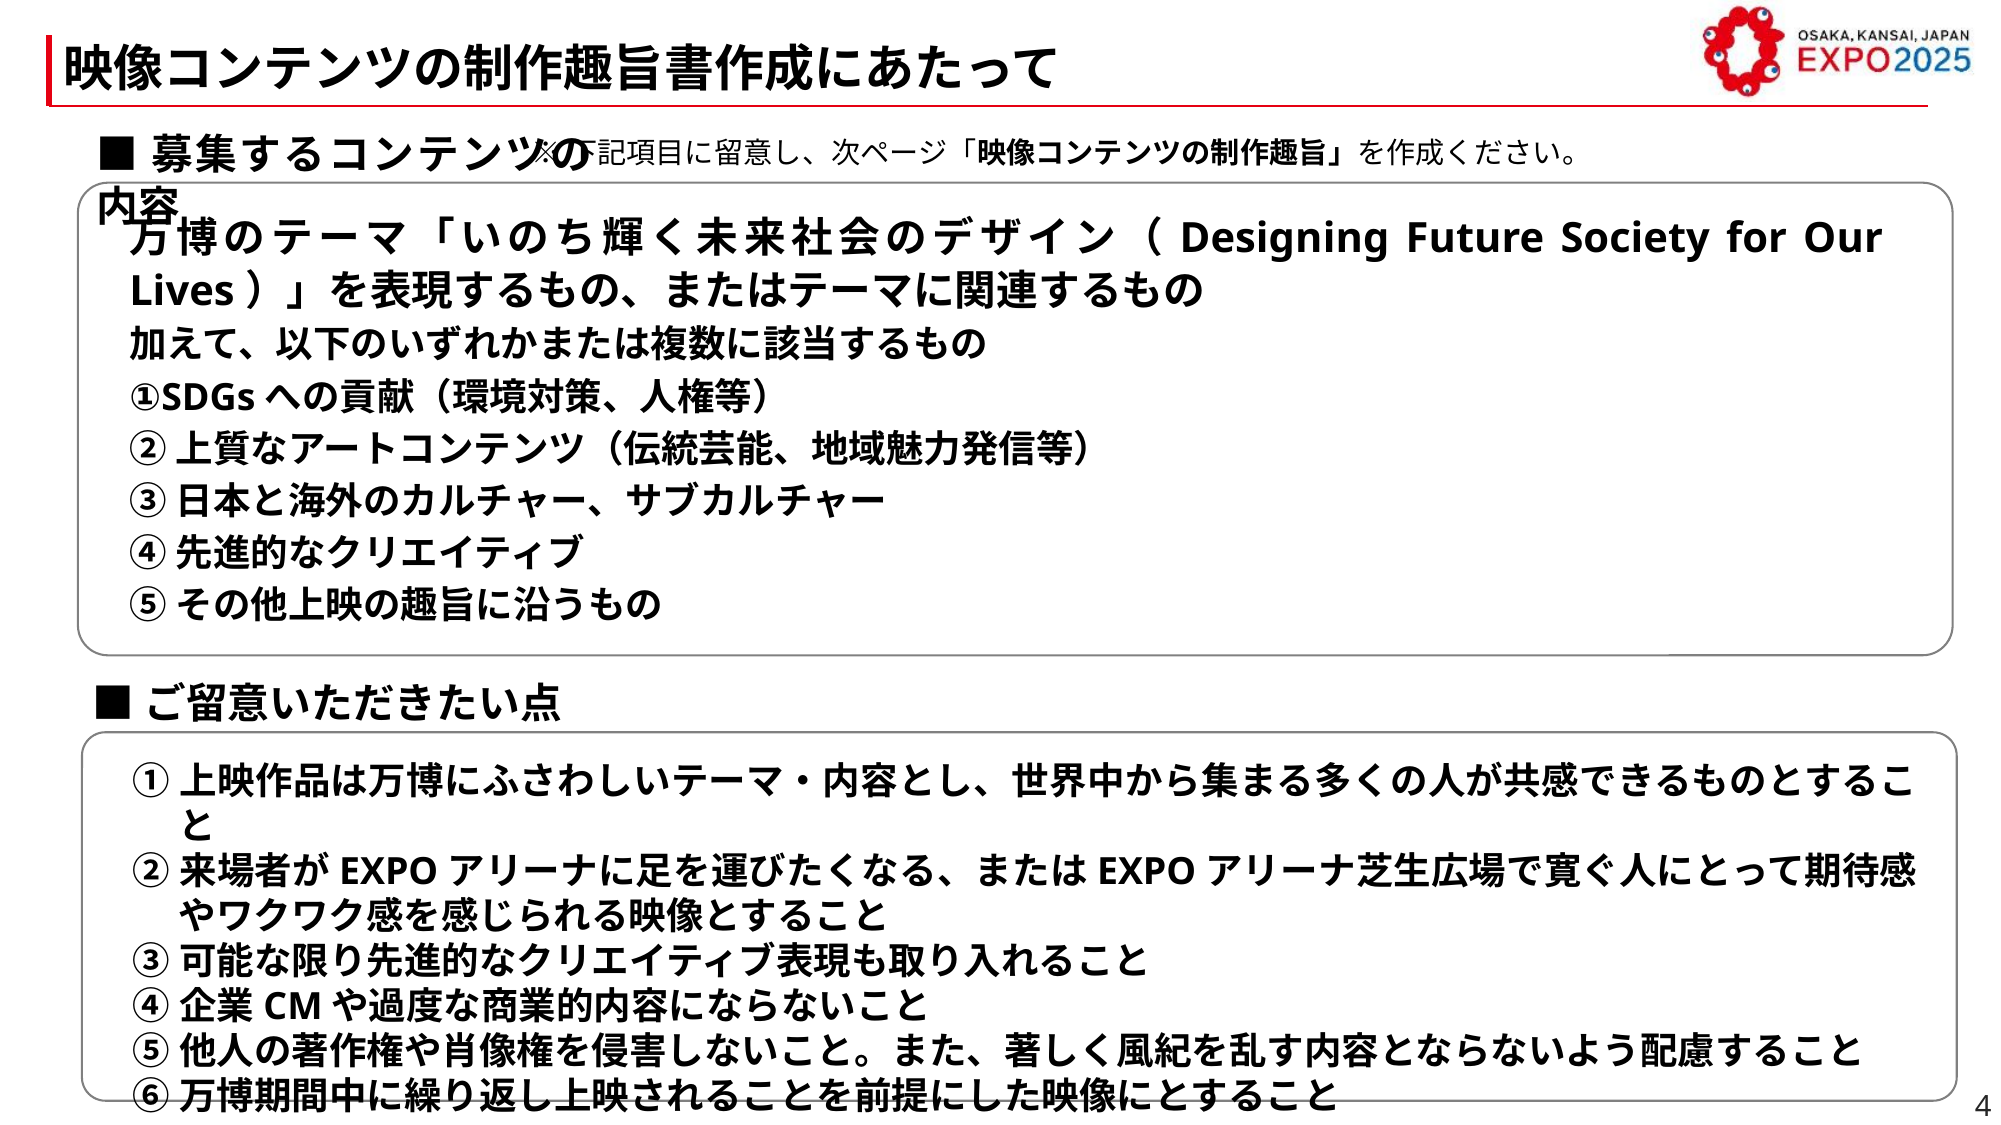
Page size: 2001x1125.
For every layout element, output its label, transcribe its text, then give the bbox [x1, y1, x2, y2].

text_box ■ご留意いただきたい点 [77, 667, 1788, 735]
text_box [80, 731, 1958, 1102]
text_box [76, 181, 1954, 657]
title 映像コンテンツの制作趣旨書作成にあたって [48, 36, 1378, 239]
picture [1690, 0, 1986, 102]
text_box ※下記項目に留意し、次ページ「映像コンテンツの制作趣旨」を作成ください。 [607, 127, 1607, 177]
slide_number 4 [1933, 1089, 1992, 1125]
text_box ①上映作品は万博にふさわしいテーマ・内容とし、世界中から集まる多くの人が共感できるものとすること ②来場者がEXPOアリーナに足を運びたくなる、またはEXPOアリーナ芝生広場で寛ぐ人にとって期待感やワクワク感を感じられる映像とすること ③可能な限り先進的なクリエイティブ表現も取り入れること ④企業CMや過度な商業的内容にならないこと ⑤他人の著作権や肖像権を侵害しないこと。また、著しく風紀を乱す内容とならないよう配慮すること ⑥万博期間中に繰り返し上映されることを前提にした映像にとすること [118, 749, 1933, 1125]
text_box ■募集するコンテンツの内容 [81, 118, 607, 195]
text_box 万博のテーマ「いのち輝く未来社会のデザイン（Designing Future Society for Our Lives）」を表現するもの、またはテーマに関連するもの 加えて、以下のいずれかまたは複数に該当するもの ①SDGsへの貢献（環境対策、人権等） ②上質なアートコンテンツ（伝統芸能、地域魅力発信等） ③日本と海外のカルチャー、サブカルチャー ④先進的なクリエイティブ ⑤その他上映の趣旨に沿うもの [114, 201, 1899, 634]
